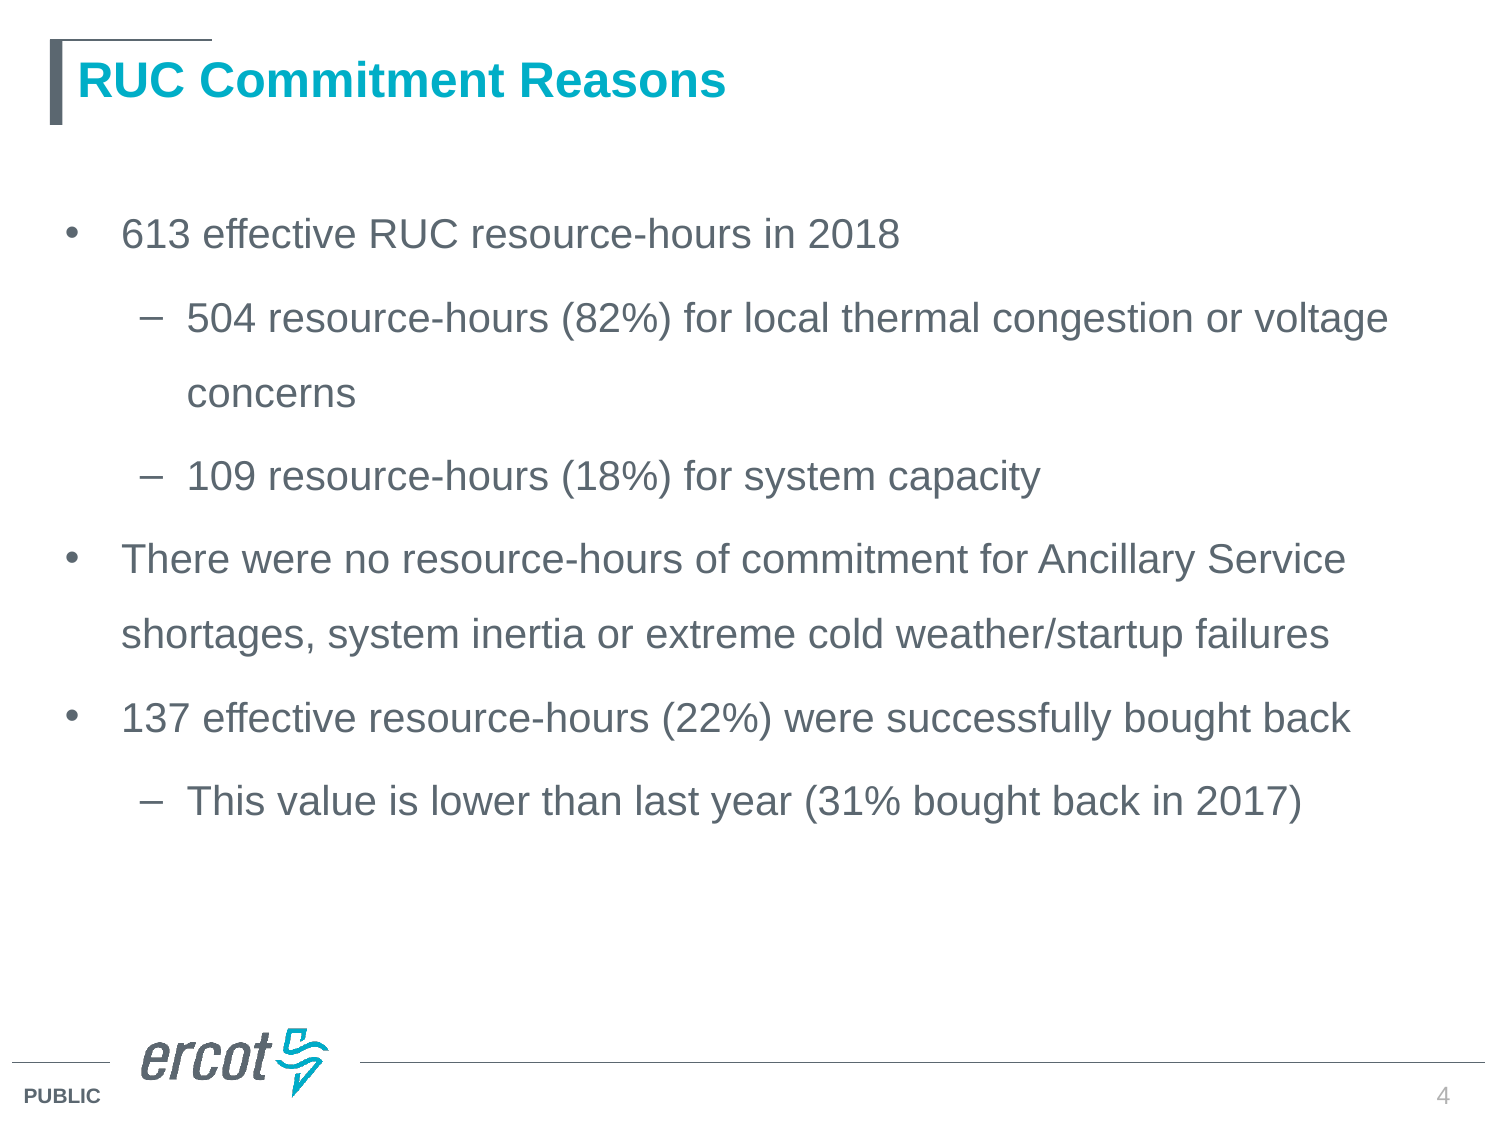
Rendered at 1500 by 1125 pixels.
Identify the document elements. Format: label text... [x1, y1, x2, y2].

title RUC Commitment Reasons [62, 39, 1450, 125]
picture [137, 1024, 332, 1100]
slide_number 4 [1400, 1076, 1488, 1113]
list 613 effective RUC resource-hours in 2018 504 resource-hours (82%) for local thermal congestion or voltage concerns 109 resource-hours (18%) for system capacity There were no resource-hours of commitment for Ancillary Service shortages, system inertia or extreme cold weather/startup failures 137 effective resource-hours (22%) were successfully bought back This value is lower than last year (31% bought back in 2017) [50, 174, 1450, 975]
